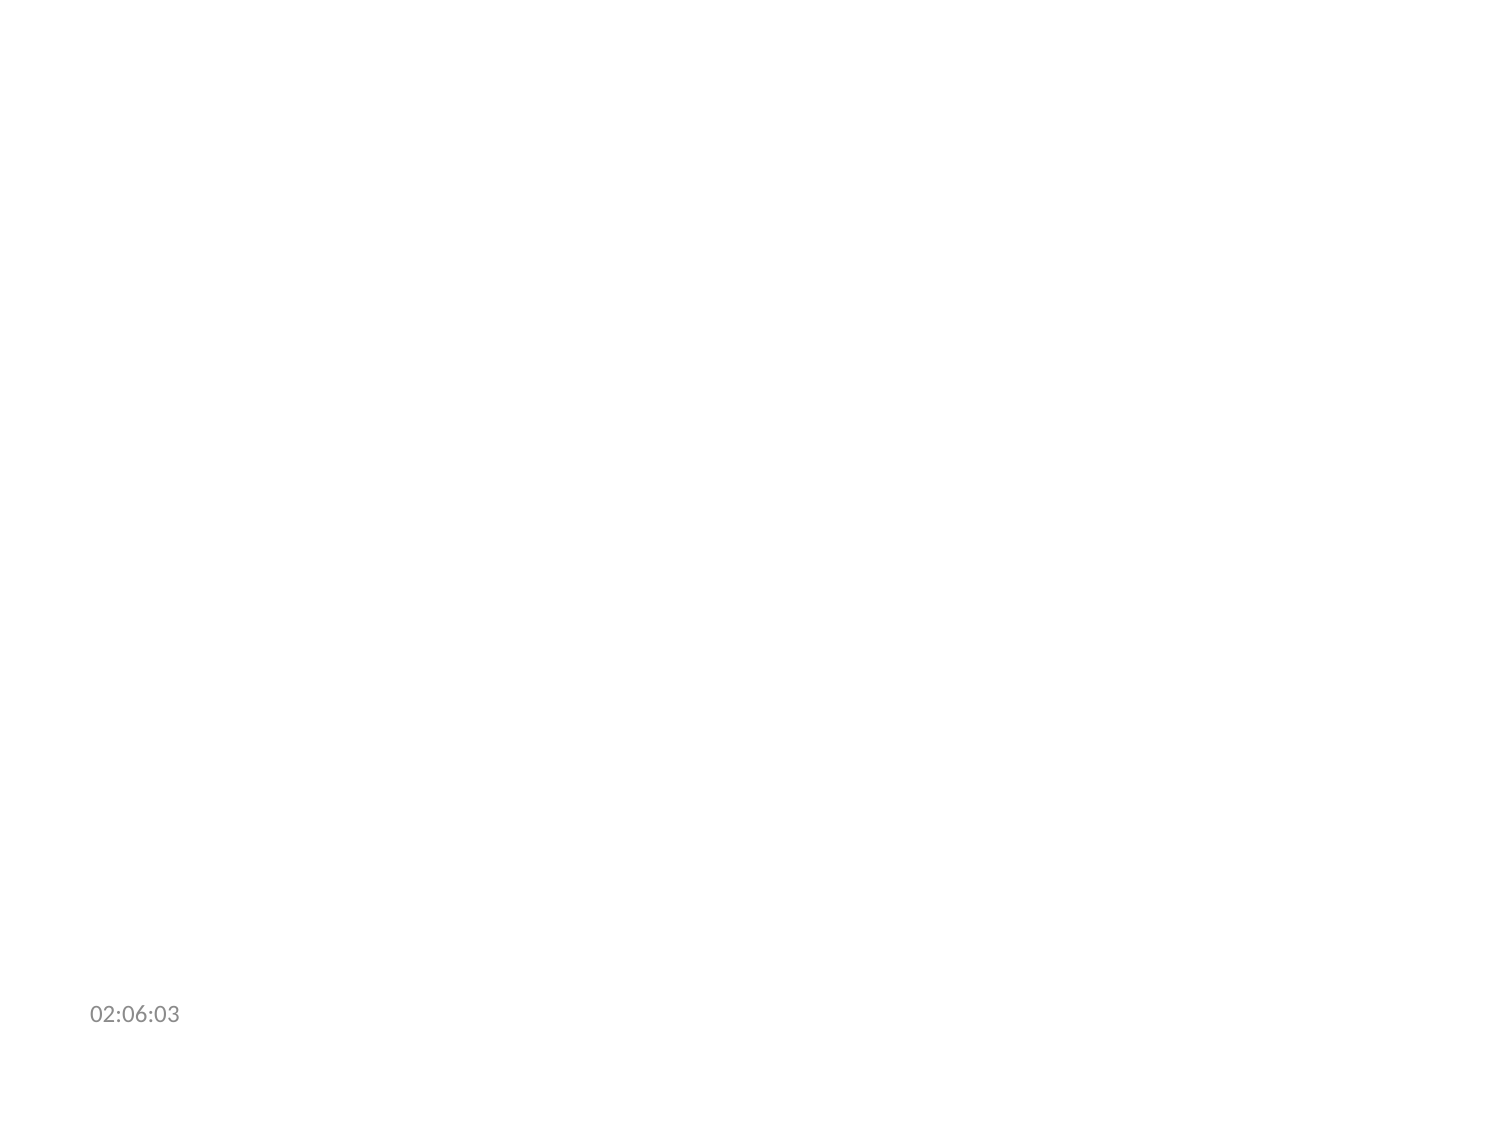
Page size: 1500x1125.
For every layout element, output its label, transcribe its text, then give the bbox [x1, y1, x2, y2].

text_box 15:35:09 [75, 982, 425, 1043]
